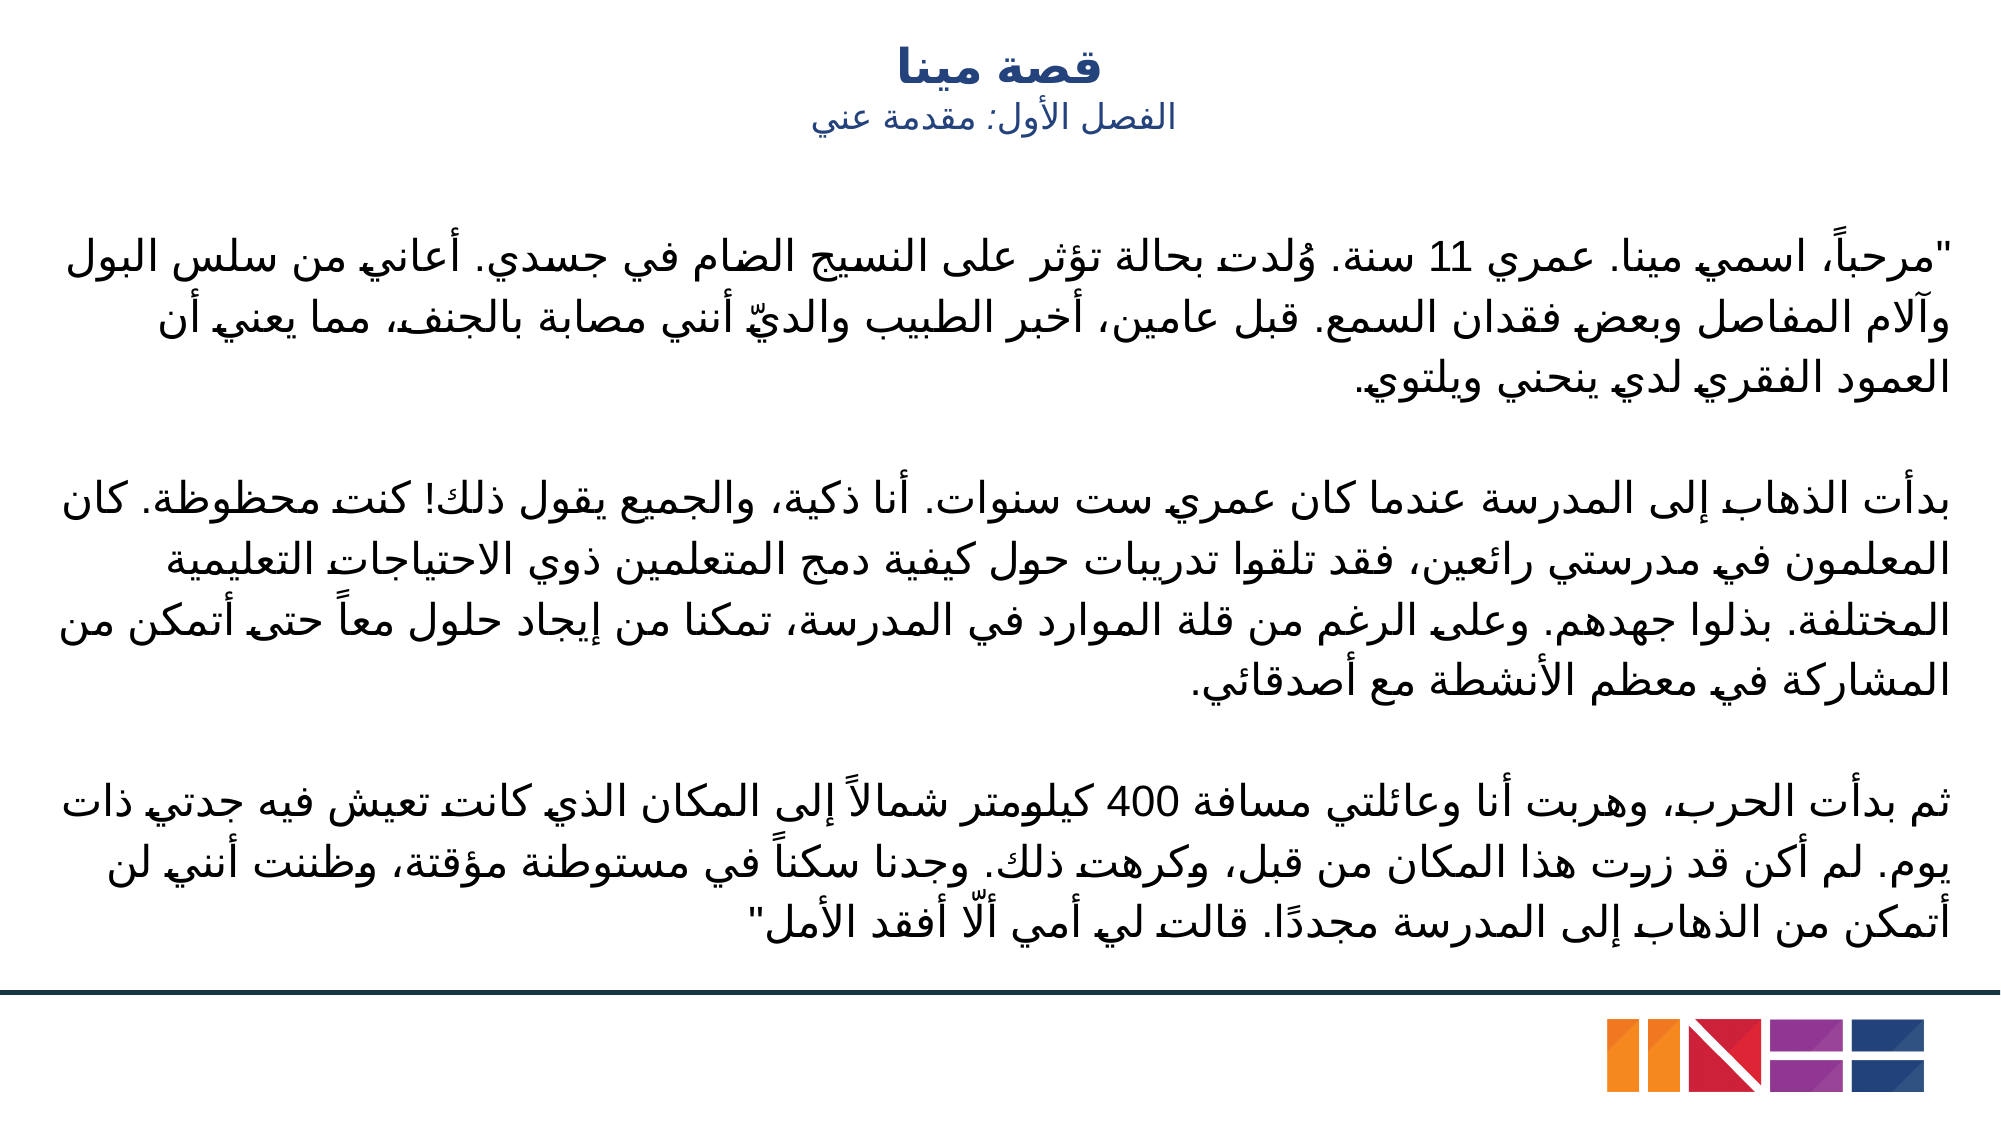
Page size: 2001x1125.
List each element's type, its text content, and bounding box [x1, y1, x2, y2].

list "مرحباً، اسمي مينا. عمري 11 سنة. وُلدت بحالة تؤثر على النسيج الضام في جسدي. أعاني من سلس البول وآلام المفاصل وبعض فقدان السمع. قبل عامين، أخبر الطبيب والديّ أنني مصابة بالجنف، مما يعني أن العمود الفقري لدي ينحني ويلتوي. بدأت الذهاب إلى المدرسة عندما كان عمري ست سنوات. أنا ذكية، والجميع يقول ذلك! كنت محظوظة. كان المعلمون في مدرستي رائعين، فقد تلقوا تدريبات حول كيفية دمج المتعلمين ذوي الاحتياجات التعليمية المختلفة. بذلوا جهدهم. وعلى الرغم من قلة الموارد في المدرسة، تمكنا من إيجاد حلول معاً حتى أتمكن من المشاركة في معظم الأنشطة مع أصدقائي. ثم بدأت الحرب، وهربت أنا وعائلتي مسافة 400 كيلومتر شمالاً إلى المكان الذي كانت تعيش فيه جدتي ذات يوم. لم أكن قد زرت هذا المكان من قبل، وكرهت ذلك. وجدنا سكناً في مستوطنة مؤقتة، وظننت أنني لن أتمكن من الذهاب إلى المدرسة مجددًا. قالت لي أمي ألّا أفقد الأمل" [31, 200, 1971, 974]
picture [1607, 1019, 1924, 1092]
title قصة مينا الفصل الأول: مقدمة عني [31, 28, 1957, 145]
